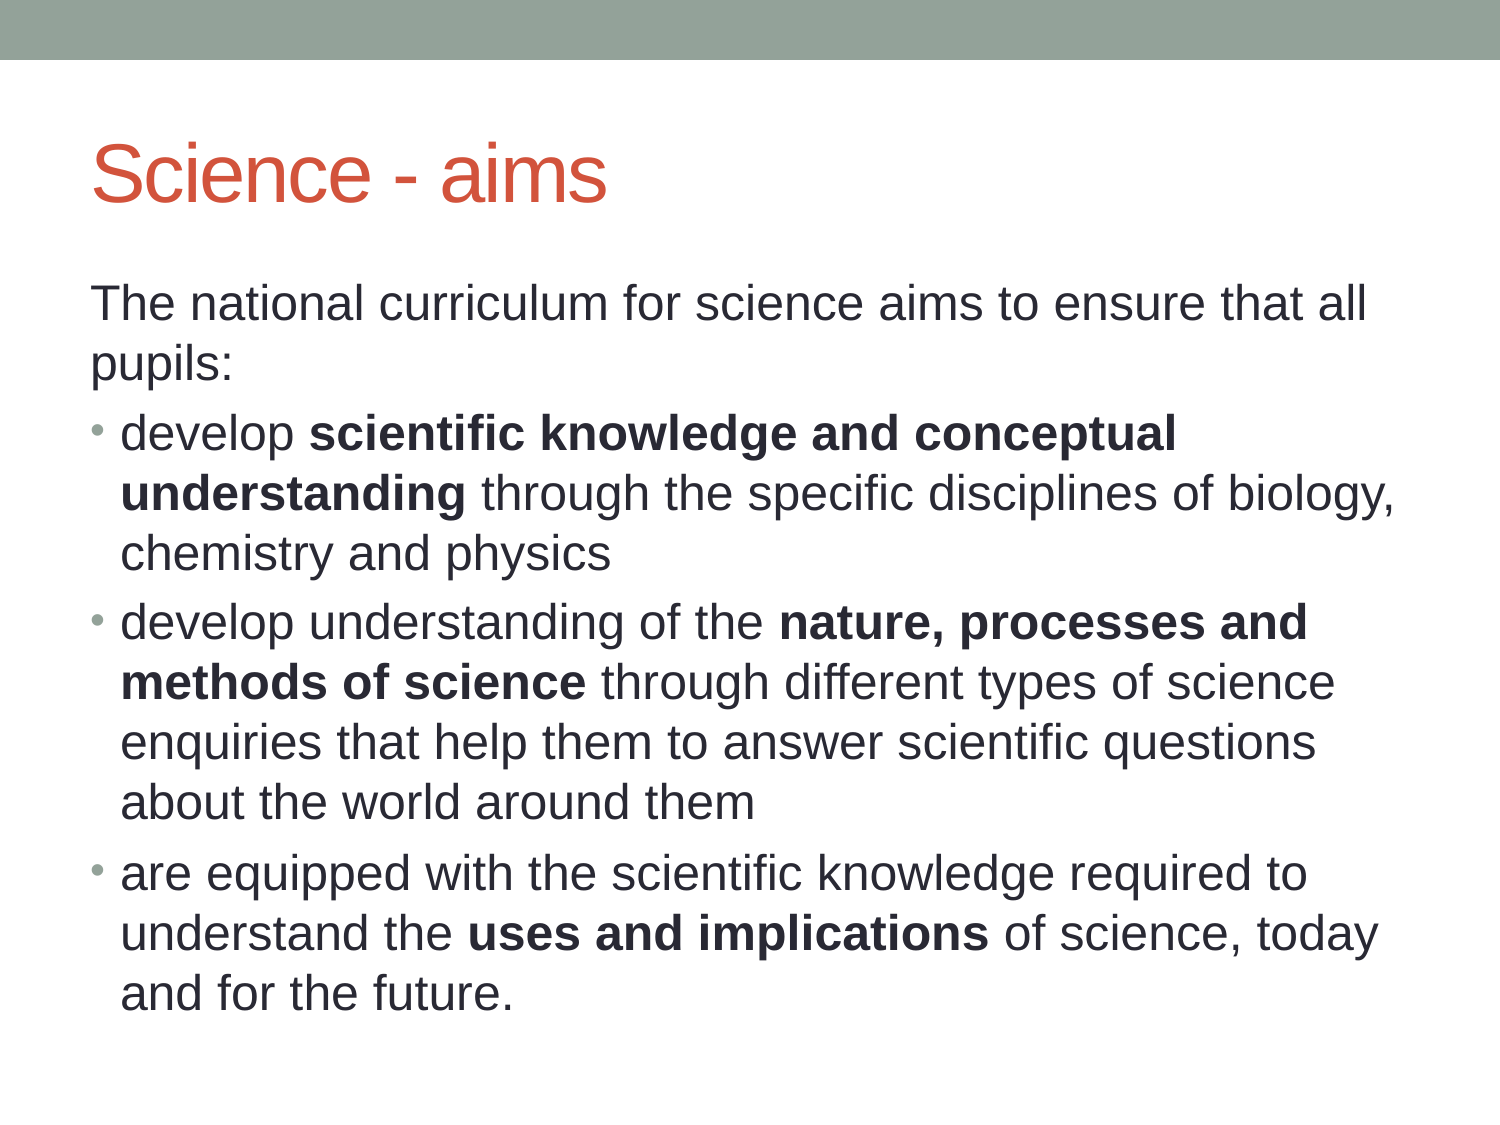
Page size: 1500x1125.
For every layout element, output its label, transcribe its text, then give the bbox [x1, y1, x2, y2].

title Science - aims [75, 87, 1425, 250]
list The national curriculum for science aims to ensure that all pupils: develop scientific knowledge and conceptual understanding through the specific disciplines of biology, chemistry and physics develop understanding of the nature, processes and methods of science through different types of science enquiries that help them to answer scientific questions about the world around them are equipped with the scientific knowledge required to understand the uses and implications of science, today and for the future. [75, 262, 1425, 1063]
